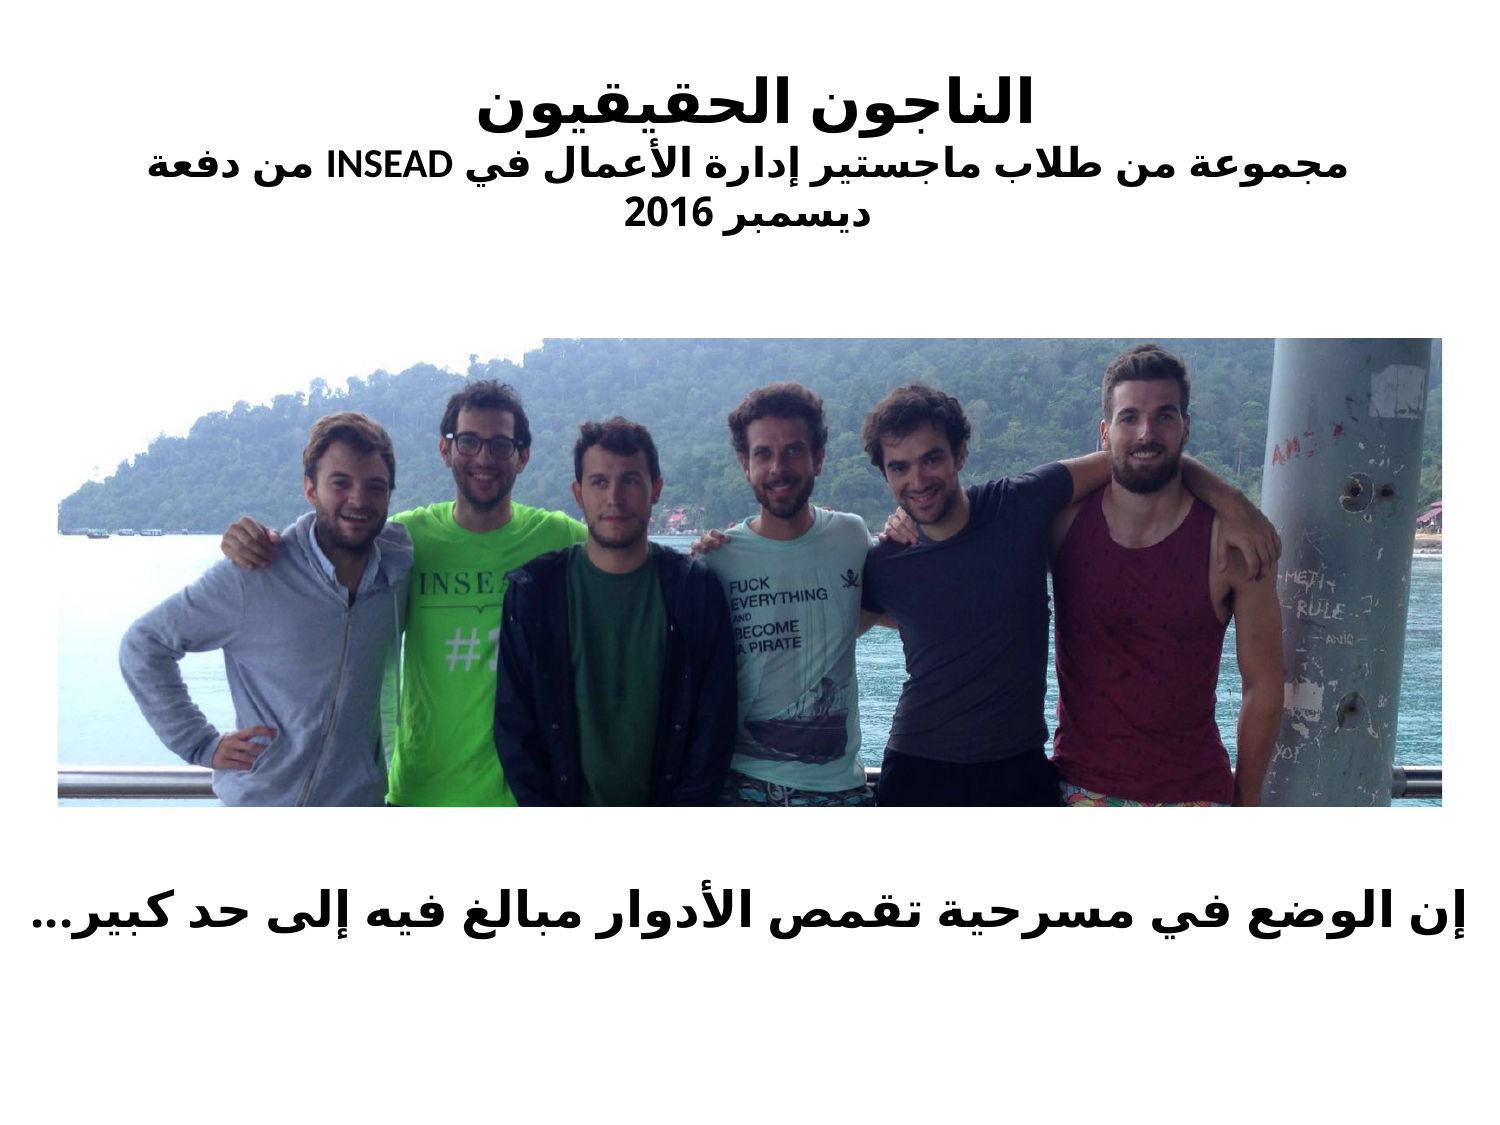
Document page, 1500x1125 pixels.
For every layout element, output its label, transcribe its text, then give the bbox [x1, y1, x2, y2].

picture [57, 337, 1443, 808]
title الناجون الحقيقيون مجموعة من طلاب ماجستير إدارة الأعمال في INSEAD من دفعة ديسمبر 2016 [73, 54, 1424, 243]
text_box إن الوضع في مسرحية تقمص الأدوار مبالغ فيه إلى حد كبير... [0, 869, 1500, 945]
